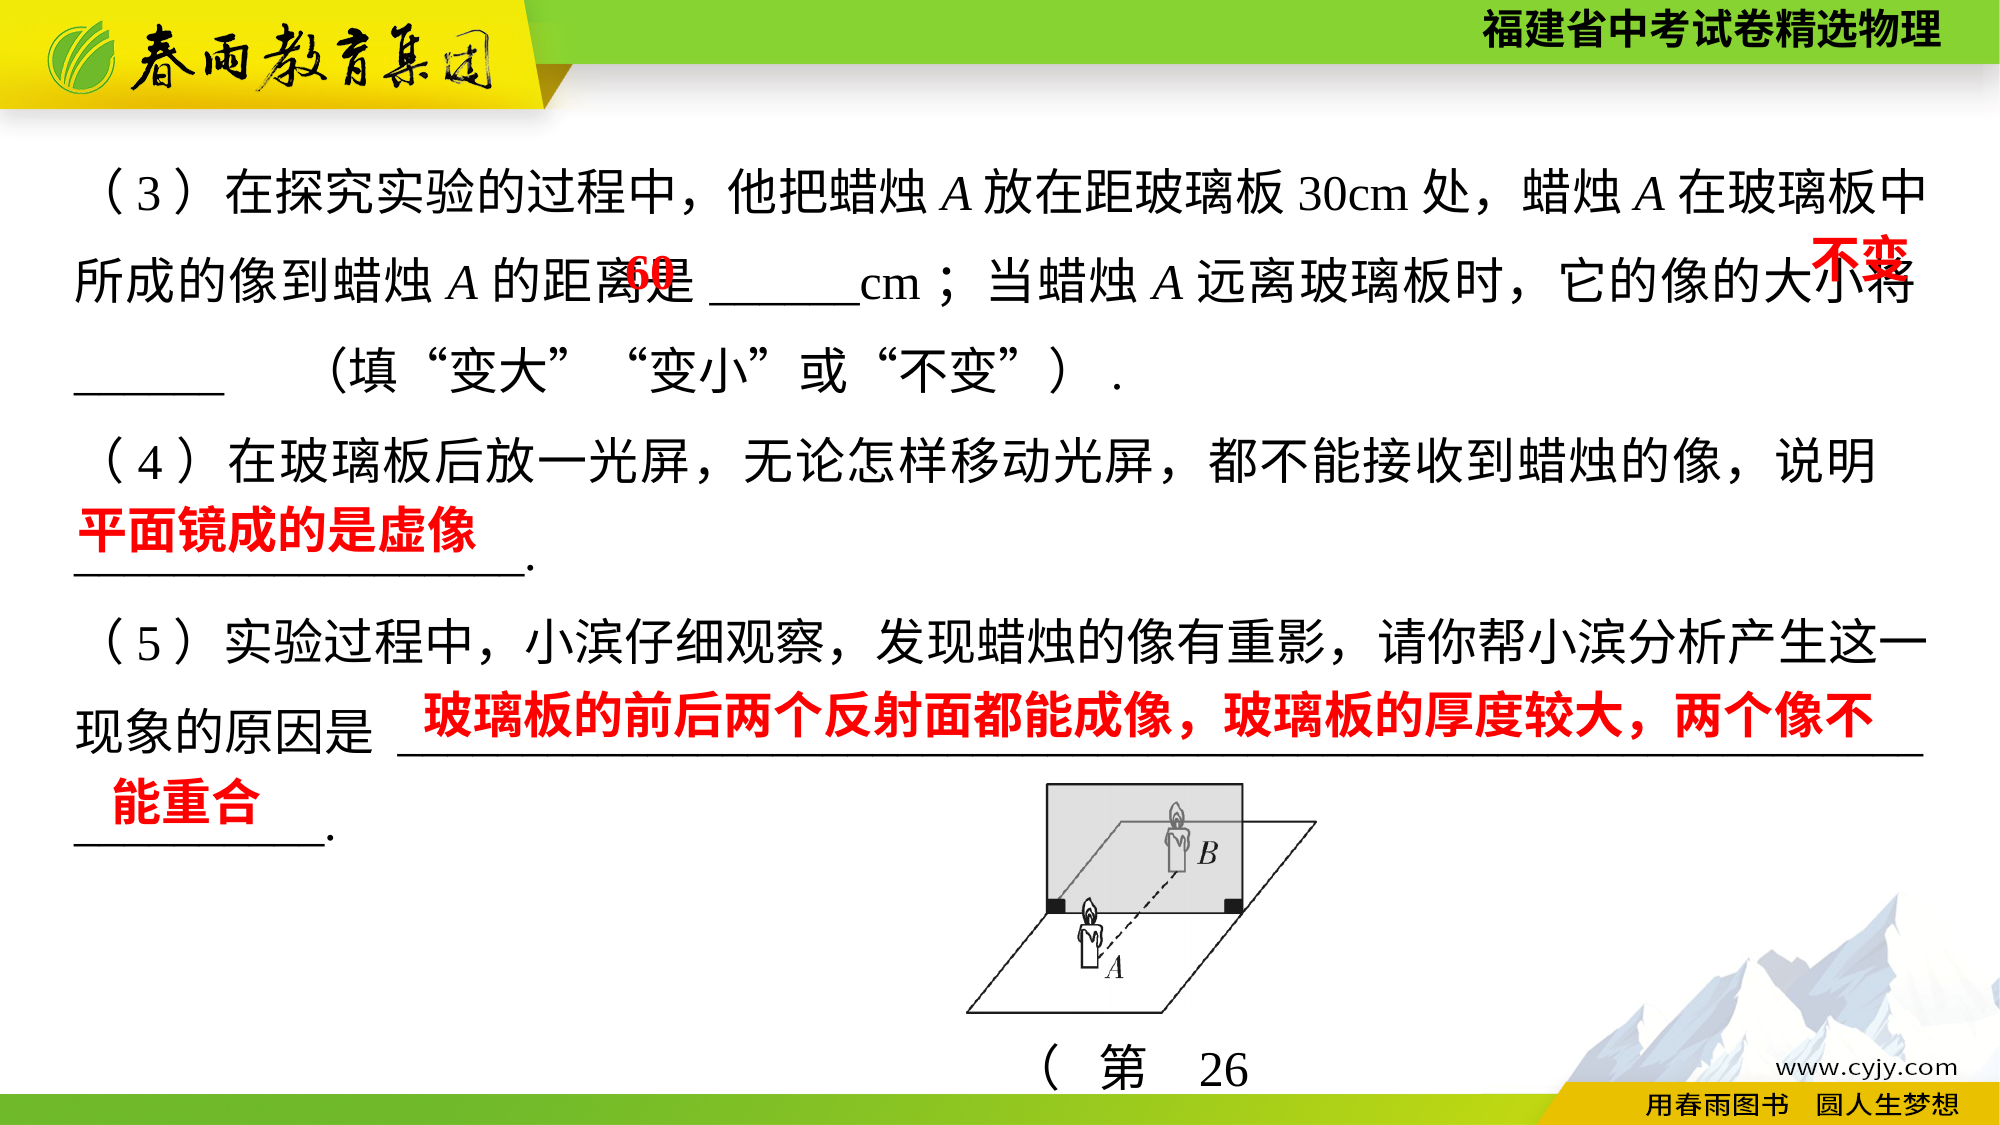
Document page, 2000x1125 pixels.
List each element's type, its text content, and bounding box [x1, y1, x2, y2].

text_box 60 [610, 231, 691, 307]
text_box 不变 [1745, 219, 1926, 295]
text_box 玻璃板的前后两个反射面都能成像，玻璃板的厚度较大，两个像不 [409, 676, 1910, 752]
picture [0, 0, 2000, 1125]
text_box （第26题） [995, 1030, 1276, 1105]
list （3）在探究实验的过程中，他把蜡烛A放在距玻璃板30cm处，蜡烛A在玻璃板中所成的像到蜡烛A的距离是______cm；当蜡烛A远离玻璃板时，它的像的大小将______ （填“变大”“变小”或“不变”）. （4）在玻璃板后放一光屏，无论怎样移动光屏，都不能接收到蜡烛的像，说明 __________________. （5）实验过程中，小滨仔细观察，发现蜡烛的像有重影，请你帮小滨分析产生这一现象的原因是 _____________________________________________________________ __________. [59, 122, 1944, 865]
text_box 能重合 [96, 763, 327, 838]
text_box 平面镜成的是虚像 [62, 491, 493, 567]
